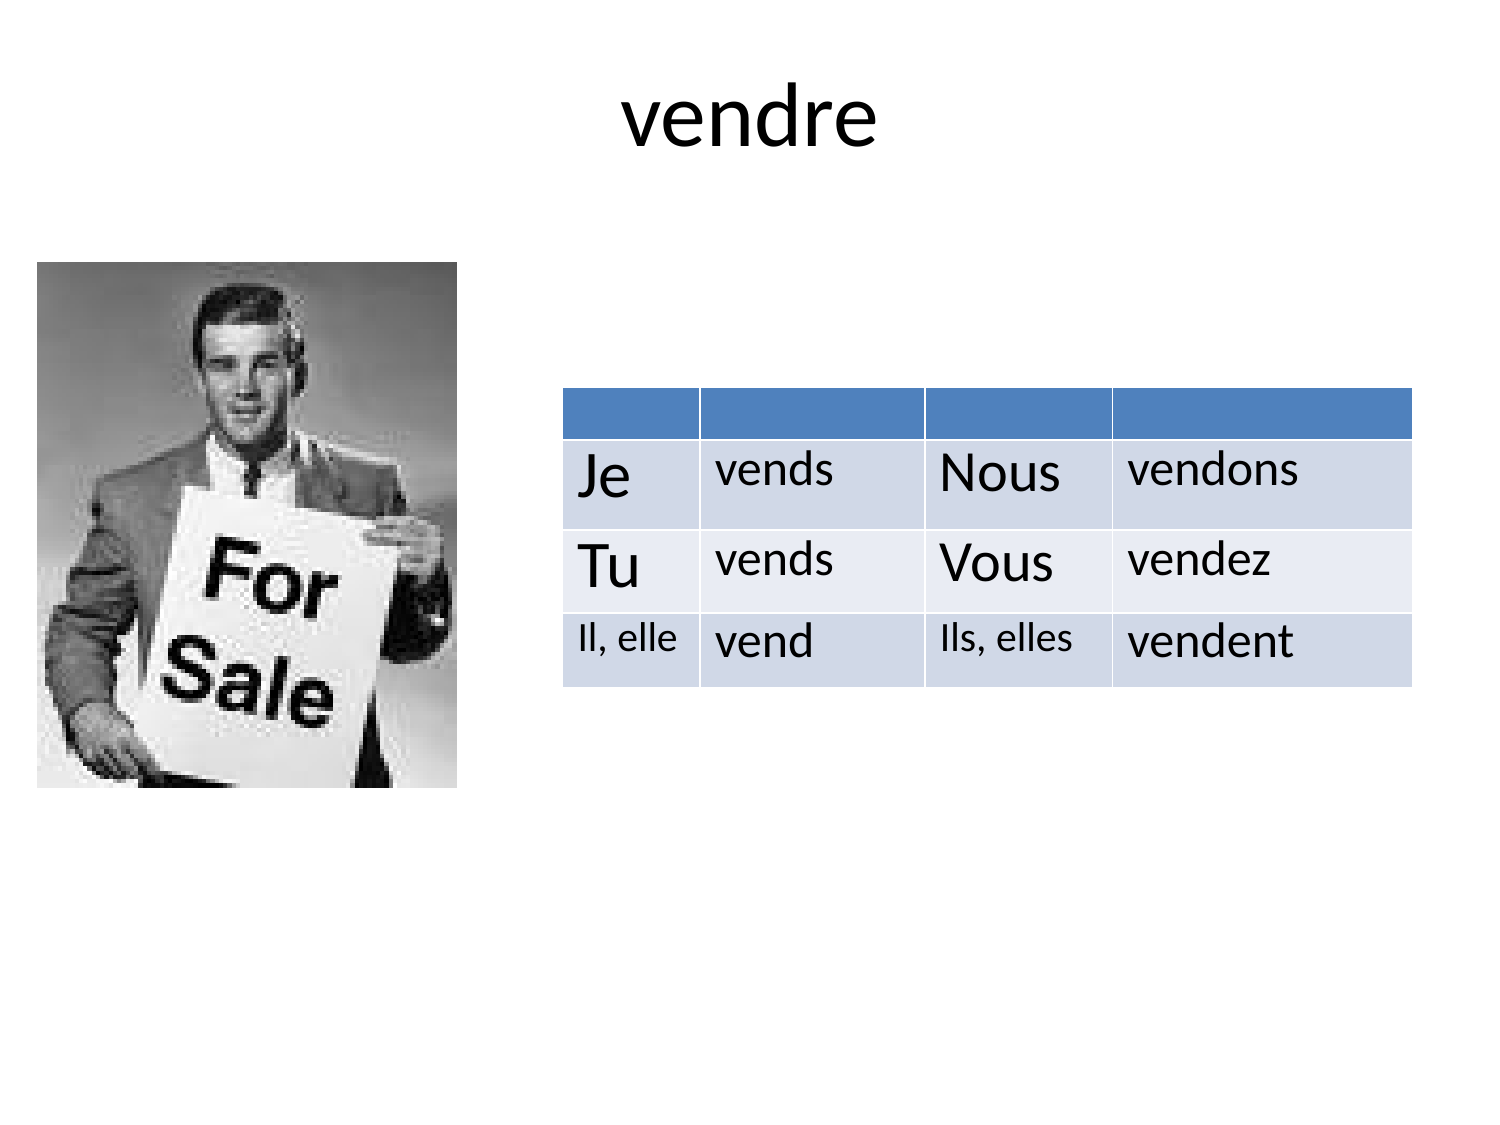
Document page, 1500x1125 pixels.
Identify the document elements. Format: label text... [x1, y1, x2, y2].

table_cell Il, elle [563, 614, 699, 687]
picture [37, 262, 457, 788]
table_cell Nous [926, 441, 1112, 529]
table_header [926, 388, 1112, 439]
table_cell vends [701, 531, 924, 612]
table_cell Je [563, 441, 699, 529]
table_header [701, 388, 924, 439]
table_header [1113, 388, 1412, 439]
table_cell Tu [563, 531, 699, 612]
table_cell vendent [1113, 614, 1412, 687]
table_cell vendez [1113, 531, 1412, 612]
table_cell vend [701, 614, 924, 687]
table_header [563, 388, 699, 439]
table_cell Ils, elles [926, 614, 1112, 687]
title vendre [75, 45, 1425, 175]
table_cell vends [701, 441, 924, 529]
table_cell Vous [926, 531, 1112, 612]
table_cell vendons [1113, 441, 1412, 529]
